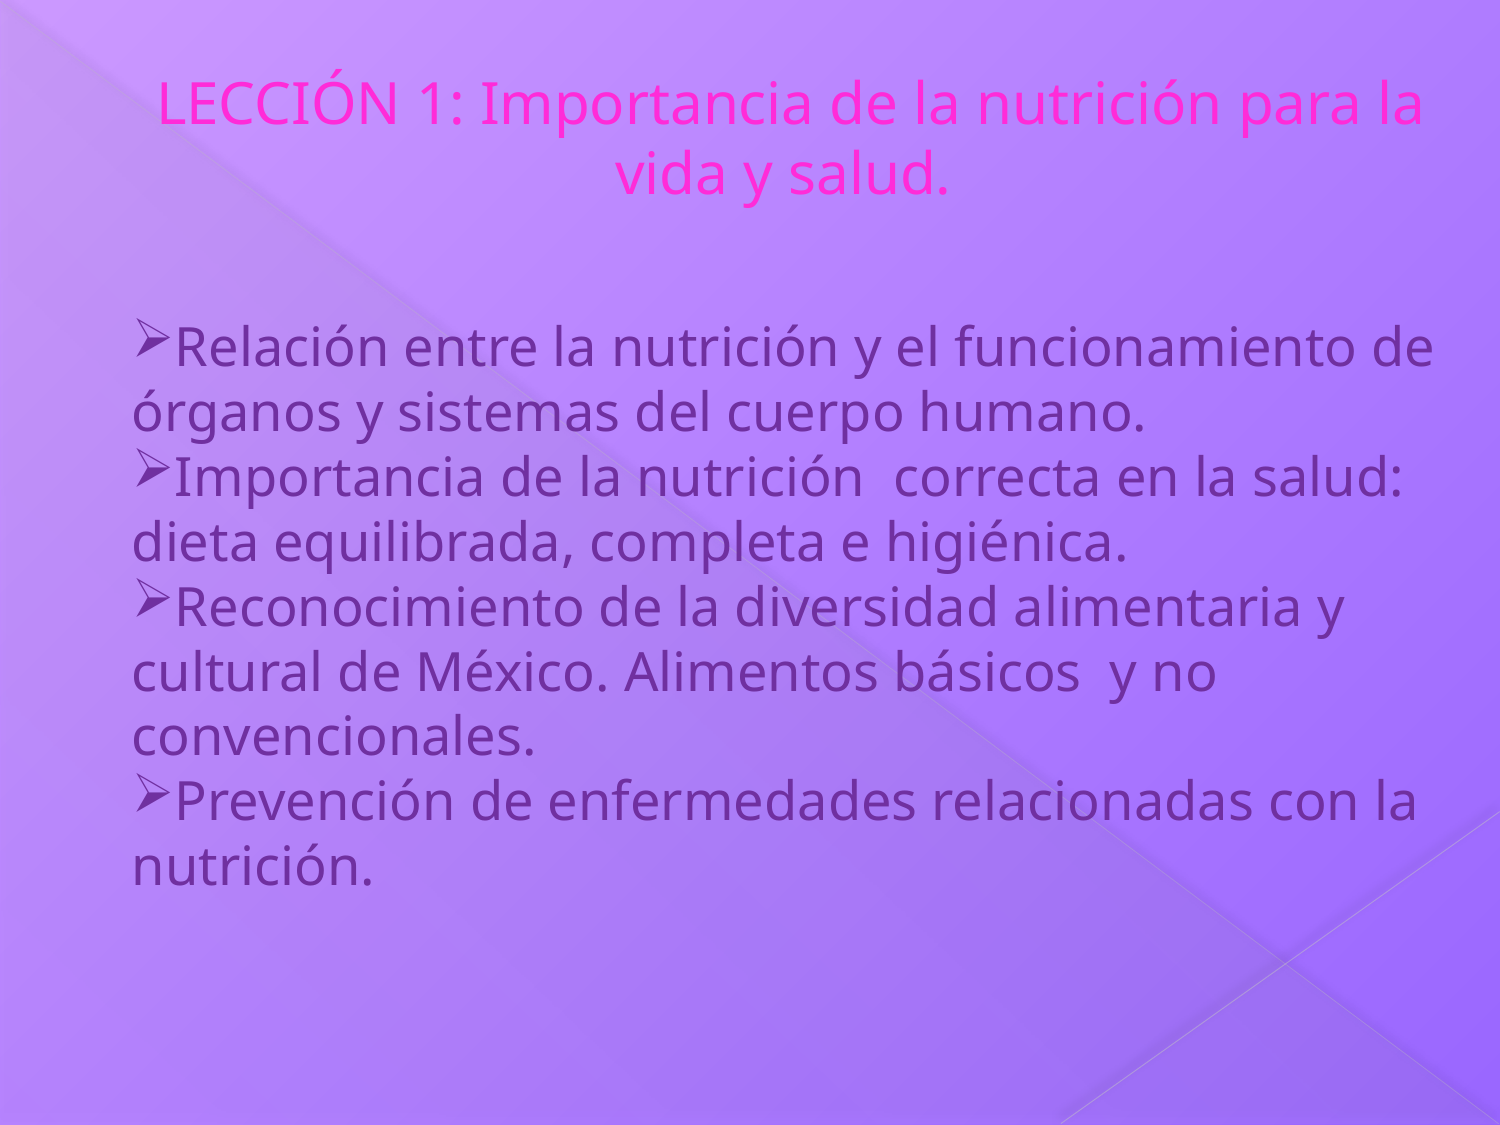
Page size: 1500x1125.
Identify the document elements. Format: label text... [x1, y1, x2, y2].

text_box Relación entre la nutrición y el funcionamiento de órganos y sistemas del cuerpo humano. Importancia de la nutrición correcta en la salud: dieta equilibrada, completa e higiénica. Reconocimiento de la diversidad alimentaria y cultural de México. Alimentos básicos y no convencionales. Prevención de enfermedades relacionadas con la nutrición. [117, 304, 1453, 969]
text_box LECCIÓN 1: Importancia de la nutrición para la vida y salud. [140, 58, 1442, 214]
